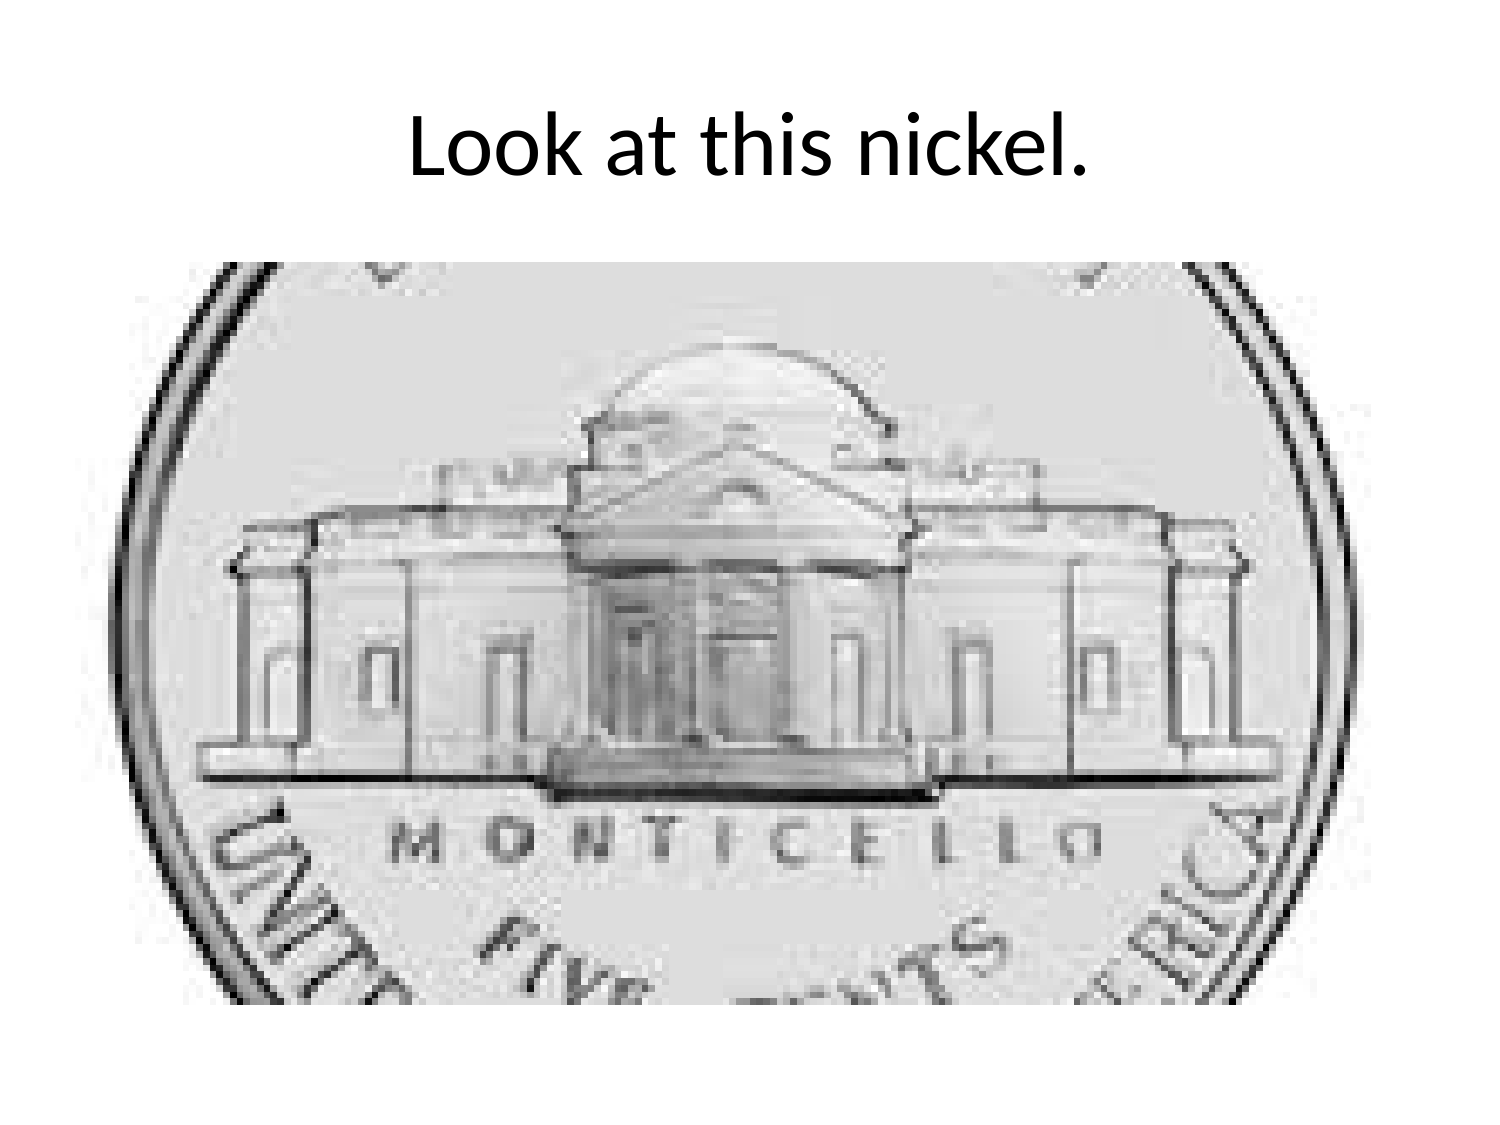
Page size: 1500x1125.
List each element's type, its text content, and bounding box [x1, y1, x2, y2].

title Look at this nickel. [75, 45, 1425, 233]
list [74, 262, 1426, 1006]
